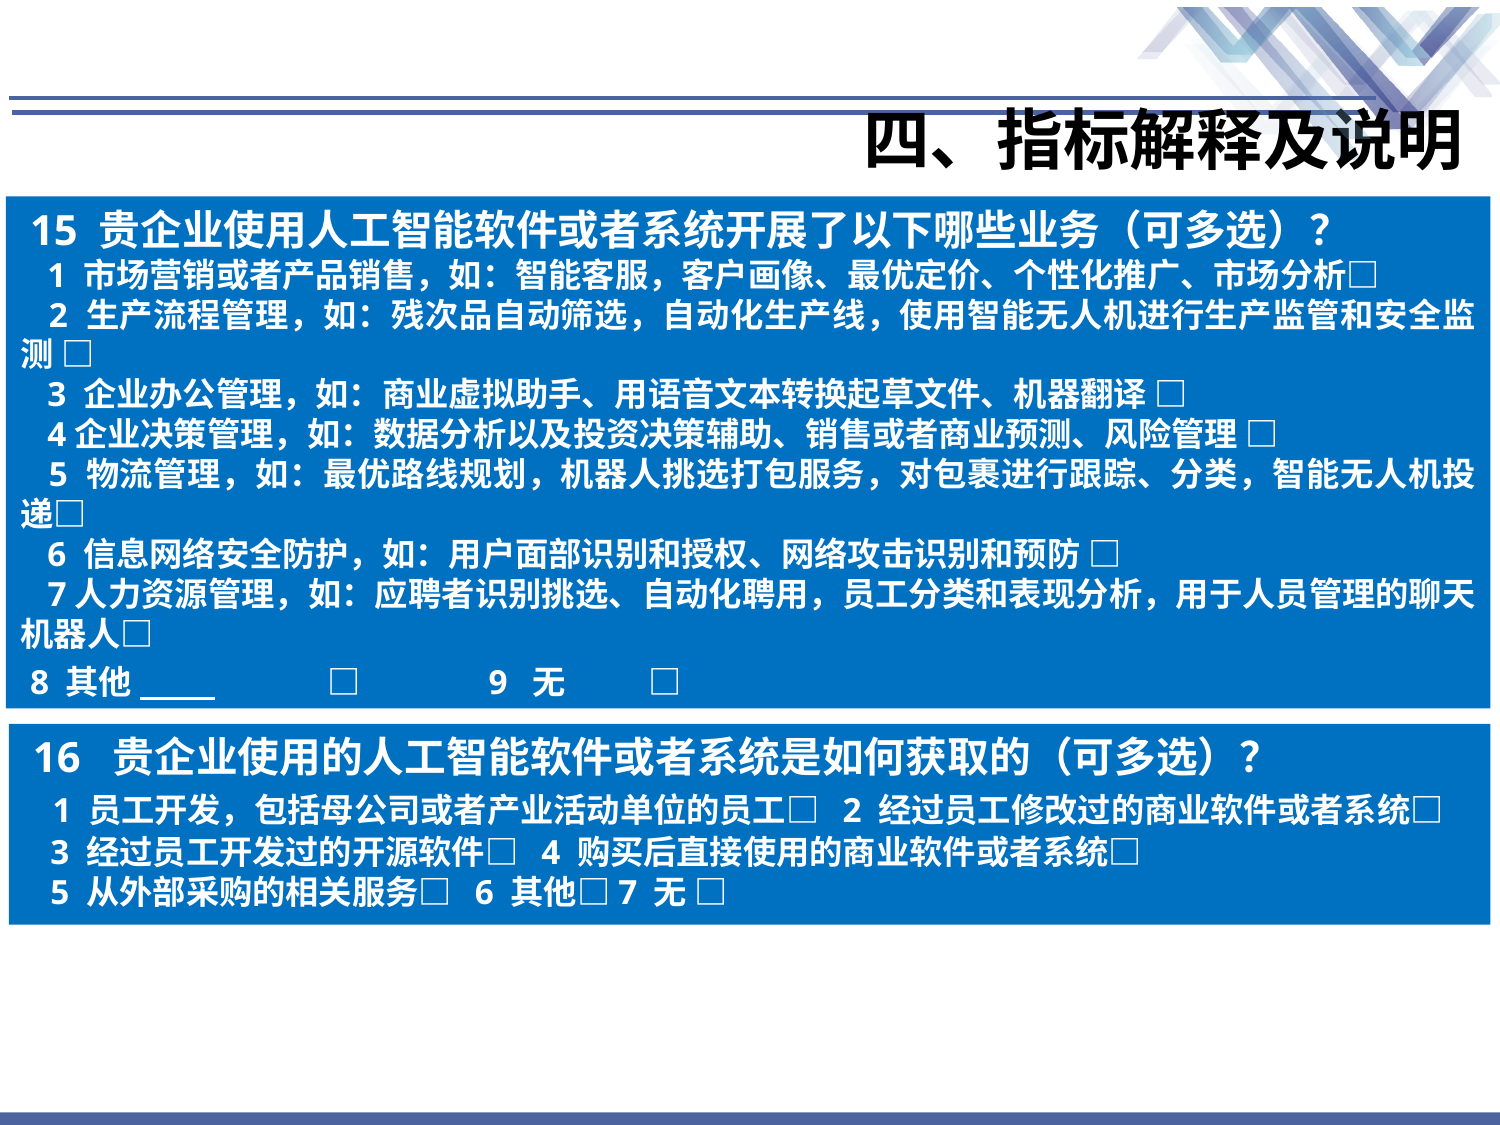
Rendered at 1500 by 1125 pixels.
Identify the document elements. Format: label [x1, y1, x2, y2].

text_box [0, 7, 1500, 1125]
